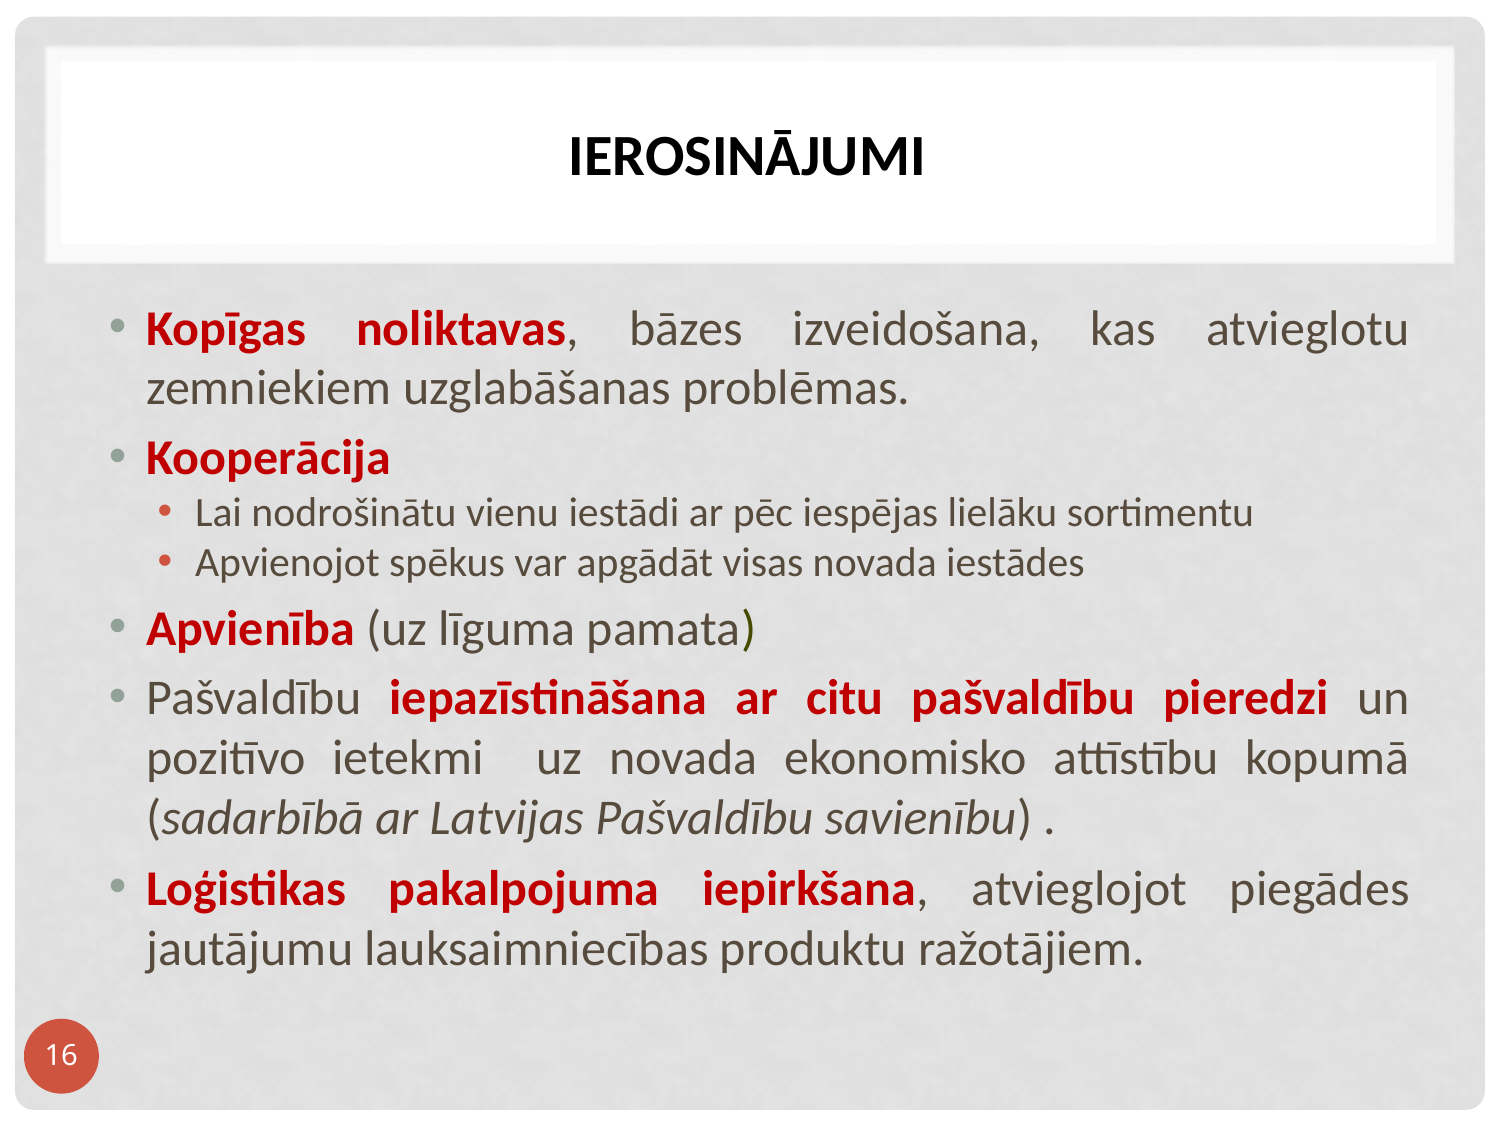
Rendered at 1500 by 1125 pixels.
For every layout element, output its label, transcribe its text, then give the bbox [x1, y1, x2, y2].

text_box 16 [23, 1018, 99, 1094]
title Ierosinājumi [69, 66, 1425, 238]
list Kopīgas noliktavas, bāzes izveidošana, kas atvieglotu zemniekiem uzglabāšanas problēmas. Kooperācija Lai nodrošinātu vienu iestādi ar pēc iespējas lielāku sortimentu Apvienojot spēkus var apgādāt visas novada iestādes Apvienība (uz līguma pamata) Pašvaldību iepazīstināšana ar citu pašvaldību pieredzi un pozitīvo ietekmi uz novada ekonomisko attīstību kopumā (sadarbībā ar Latvijas Pašvaldību savienību) . Loģistikas pakalpojuma iepirkšana, atvieglojot piegādes jautājumu lauksaimniecības produktu ražotājiem. [75, 287, 1425, 1005]
